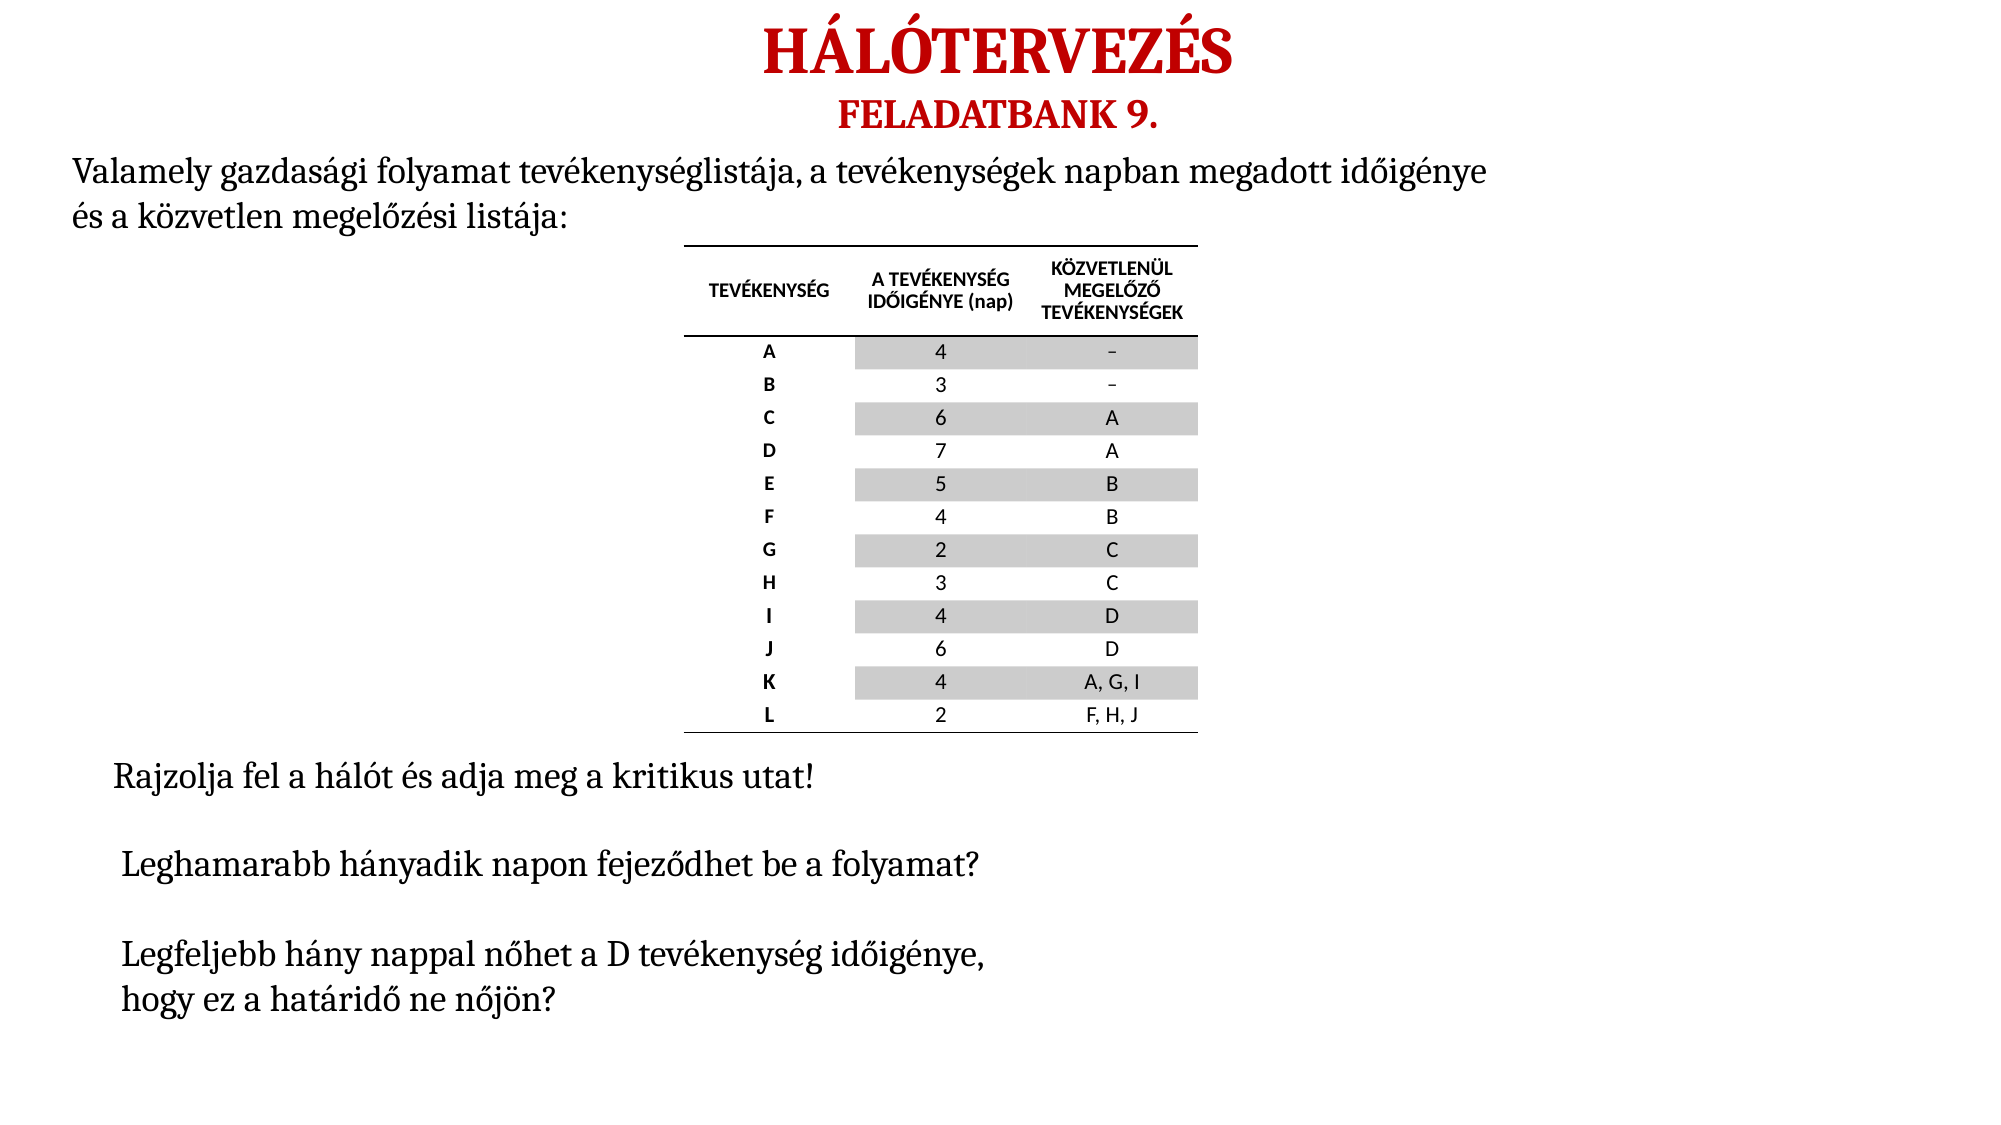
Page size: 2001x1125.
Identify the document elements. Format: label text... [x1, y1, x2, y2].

table_cell C [684, 402, 855, 435]
table_cell – [1027, 369, 1198, 402]
table_cell A [1027, 435, 1198, 468]
table_cell 4 [855, 501, 1027, 534]
table_cell J [684, 633, 855, 666]
table_header A TEVÉKENYSÉG IDŐIGÉNYE (nap) [855, 247, 1027, 335]
table_cell B [1027, 501, 1198, 534]
table_cell G [684, 534, 855, 567]
table_cell E [684, 468, 855, 501]
table_cell D [684, 435, 855, 468]
table_cell K [684, 666, 855, 700]
table_cell A [684, 337, 855, 369]
table_cell F, H, J [1027, 700, 1198, 732]
table_cell 4 [855, 666, 1027, 700]
table_cell 4 [855, 337, 1027, 369]
table_cell L [684, 700, 855, 732]
table_cell B [684, 369, 855, 402]
table_cell H [684, 567, 855, 600]
text_box Valamely gazdasági folyamat tevékenységlistája, a tevékenységek napban megadott időigénye és a közvetlen megelőzési listája: [57, 138, 1506, 244]
table_header KÖZVETLENÜL MEGELŐZŐ TEVÉKENYSÉGEK [1027, 247, 1198, 335]
table_cell – [1027, 337, 1198, 369]
table_cell 5 [855, 468, 1027, 501]
table_cell B [1027, 468, 1198, 501]
table_cell D [1027, 600, 1198, 633]
table_cell 3 [855, 567, 1027, 600]
table_cell A, G, I [1027, 666, 1198, 700]
table_cell A [1027, 402, 1198, 435]
table_cell 2 [855, 534, 1027, 567]
table_cell 6 [855, 633, 1027, 666]
text_box Rajzolja fel a hálót és adja meg a kritikus utat! [98, 743, 832, 804]
text_box HÁLÓTERVEZÉS FELADATBANK 9. [273, 0, 1723, 145]
table_cell D [1027, 633, 1198, 666]
table_cell 7 [855, 435, 1027, 468]
table_cell 6 [855, 402, 1027, 435]
table_cell F [684, 501, 855, 534]
table_cell C [1027, 534, 1198, 567]
table_header TEVÉKENYSÉG [684, 247, 855, 335]
table_cell I [684, 600, 855, 633]
table_cell 3 [855, 369, 1027, 402]
text_box Leghamarabb hányadik napon fejeződhet be a folyamat? Legfeljebb hány nappal nőhet a D tevékenység időigénye, hogy ez a határidő ne nőjön? [106, 831, 1001, 1027]
table_cell 2 [855, 700, 1027, 732]
table_cell C [1027, 567, 1198, 600]
table_cell 4 [855, 600, 1027, 633]
